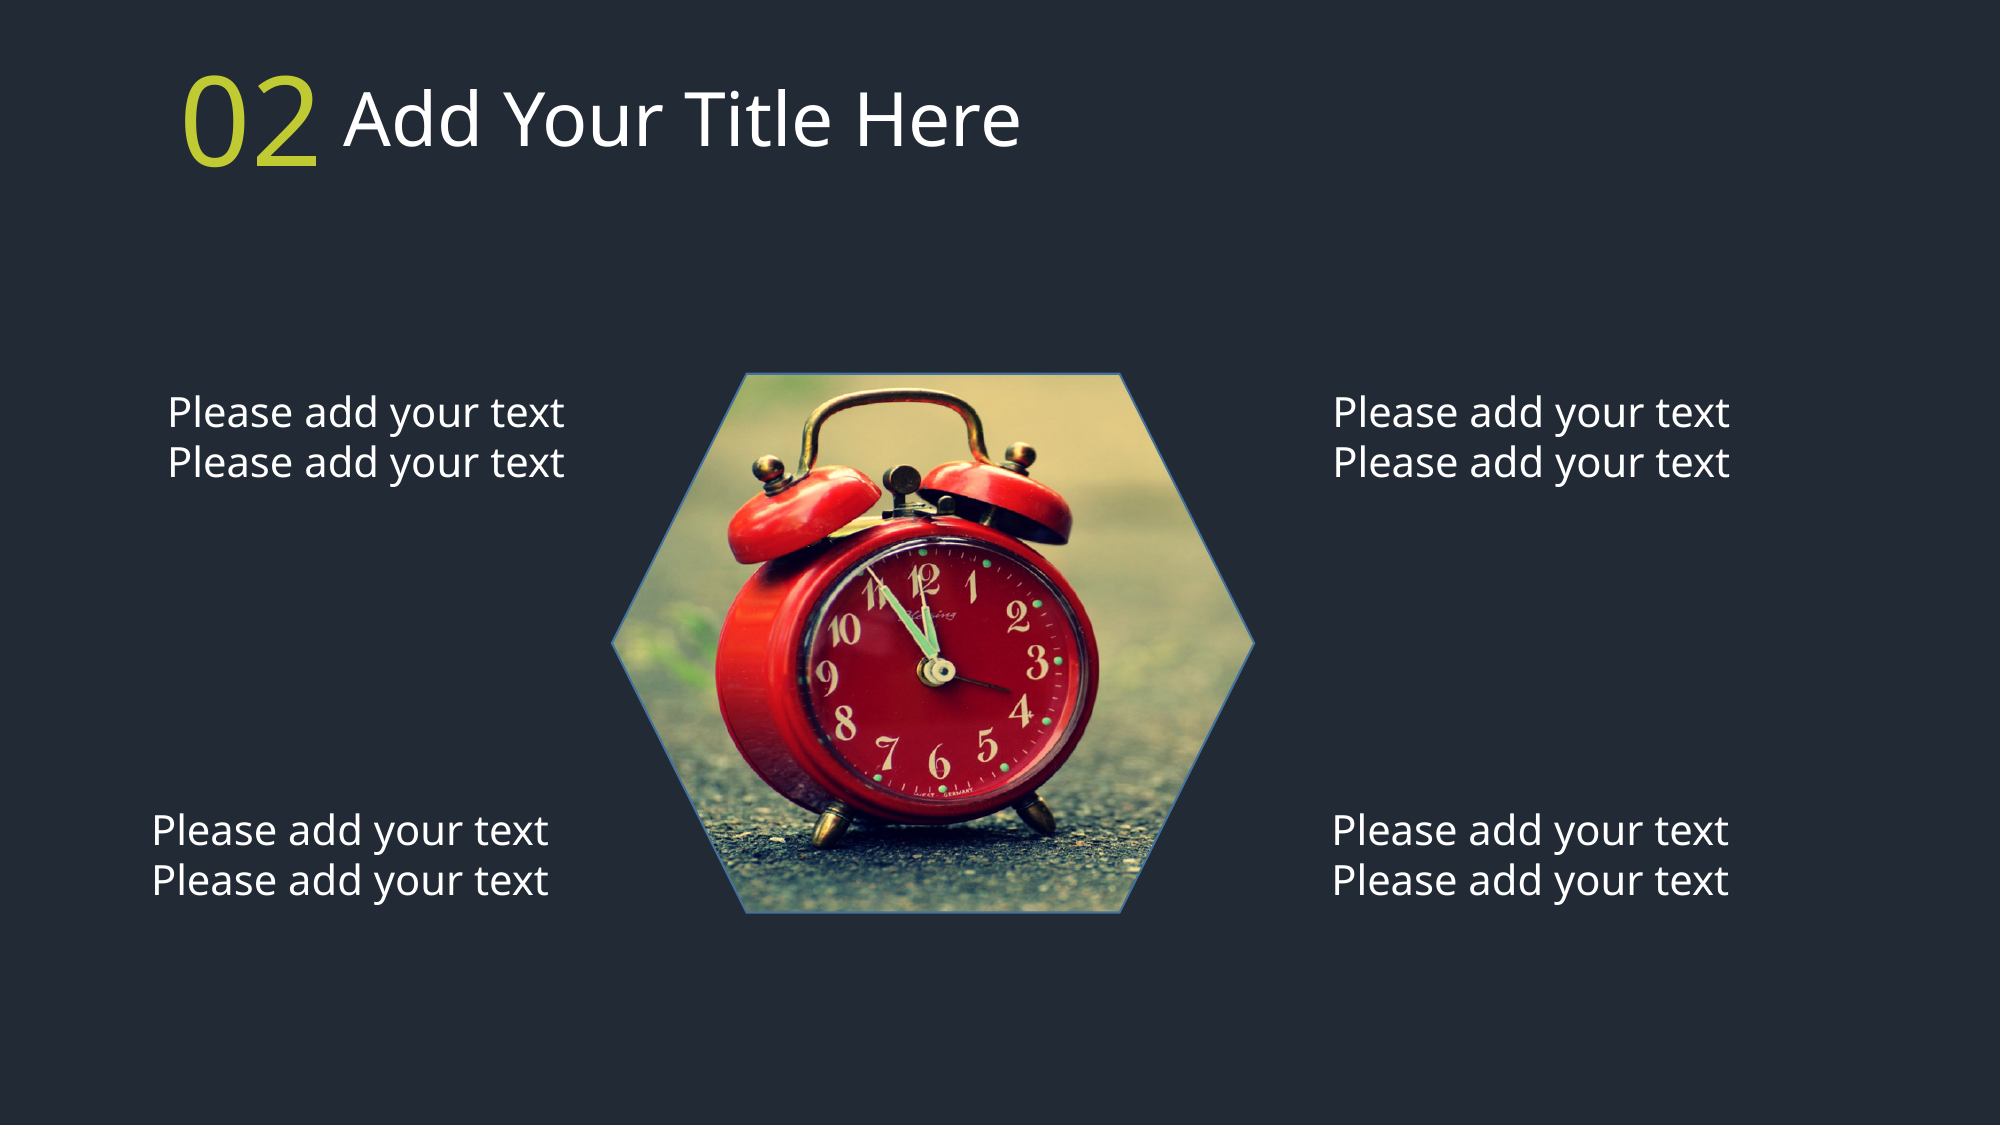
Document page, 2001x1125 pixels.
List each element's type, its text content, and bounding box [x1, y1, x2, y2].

text_box Please add your text Please add your text [90, 378, 642, 494]
text_box Please add your text Please add your text [1255, 378, 1808, 494]
text_box 02 [165, 33, 385, 199]
text_box [610, 372, 1256, 914]
text_box Add Your Title Here [328, 63, 1175, 169]
text_box Please add your text Please add your text [1254, 796, 1807, 912]
text_box Please add your text Please add your text [74, 796, 626, 912]
